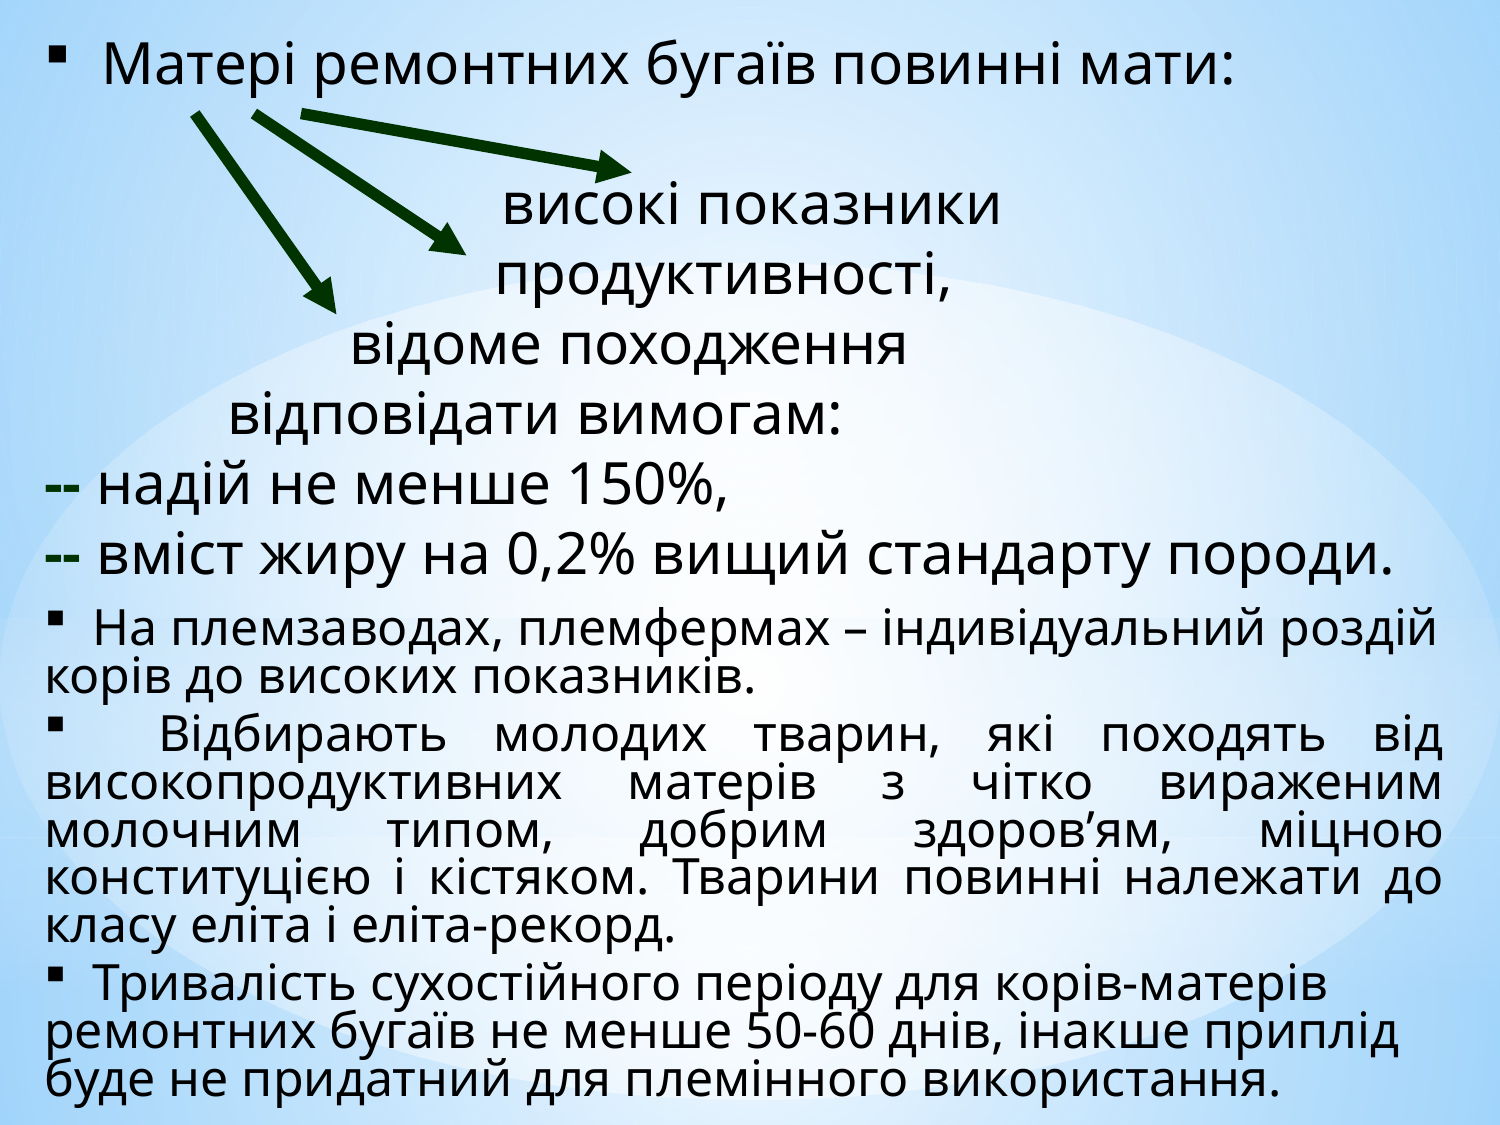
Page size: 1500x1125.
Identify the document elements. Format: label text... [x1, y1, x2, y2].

text_box [253, 113, 467, 256]
text_box [194, 113, 337, 315]
text_box Матері ремонтних бугаїв повинні мати: високі показники продуктивності, відоме походження відповідати вимогам: -- надій не менше 150%, -- вміст жиру на 0,2% вищий стандарту породи. [29, 18, 1483, 594]
text_box [300, 113, 632, 177]
text_box На племзаводах, племфермах – індивідуальний роздій корів до високих показників. Відбирають молодих тварин, які походять від високопродуктивних матерів з чітко вираженим молочним типом, добрим здоров’ям, міцною конституцією і кістяком. Тварини повинні належати до класу еліта і еліта-рекорд. Тривалість сухостійного періоду для корів-матерів ремонтних бугаїв не менше 50-60 днів, інакше приплід буде не придатний для племінного використання. [29, 599, 1459, 1114]
